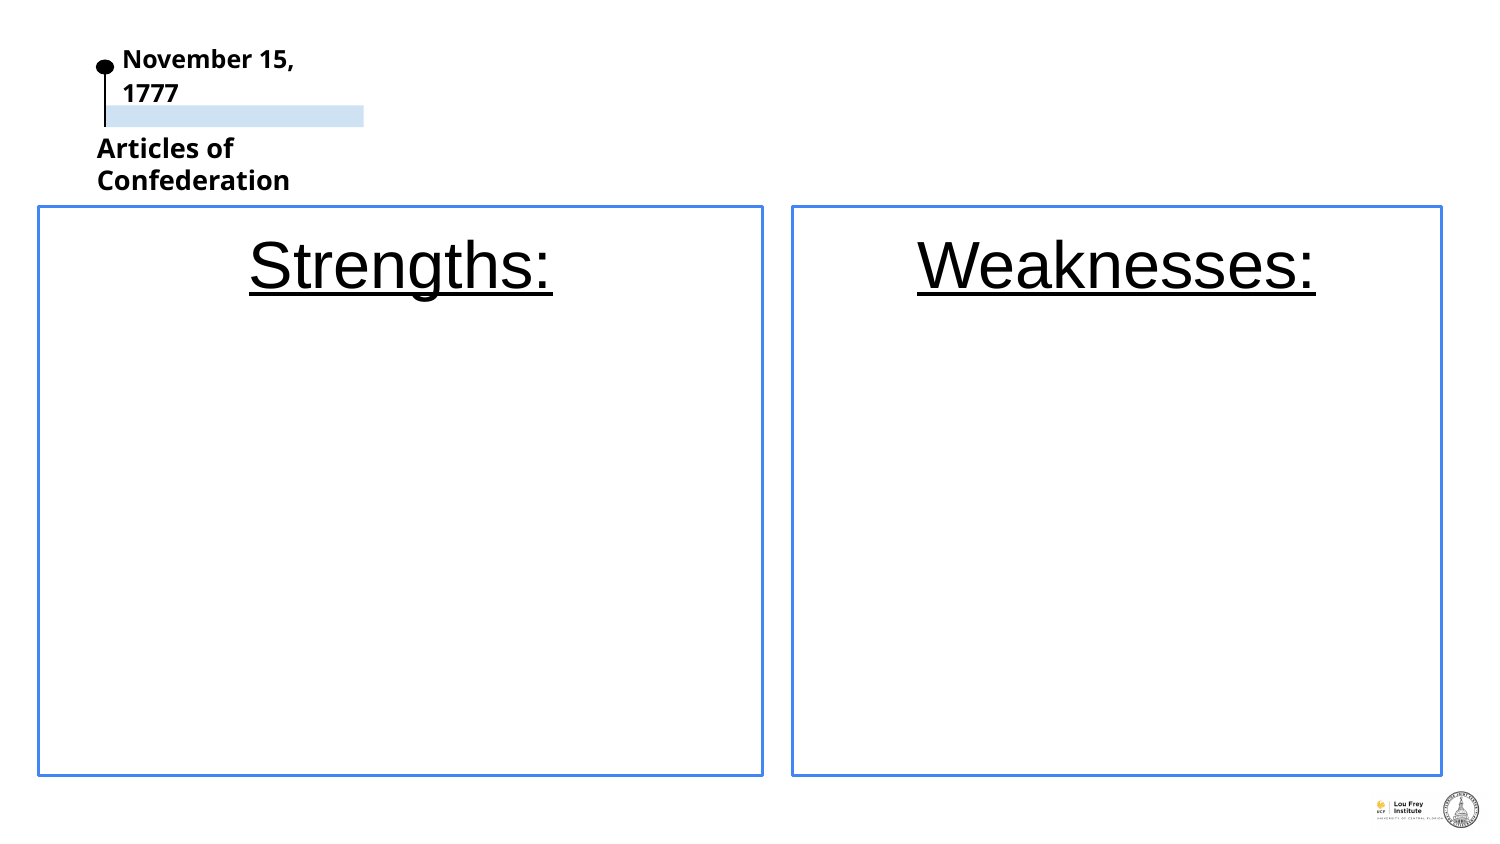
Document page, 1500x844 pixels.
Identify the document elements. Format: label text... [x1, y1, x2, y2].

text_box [81, 23, 364, 195]
picture [1371, 787, 1487, 833]
subtitle Strengths: [38, 206, 763, 776]
subtitle Weaknesses: [792, 206, 1442, 776]
